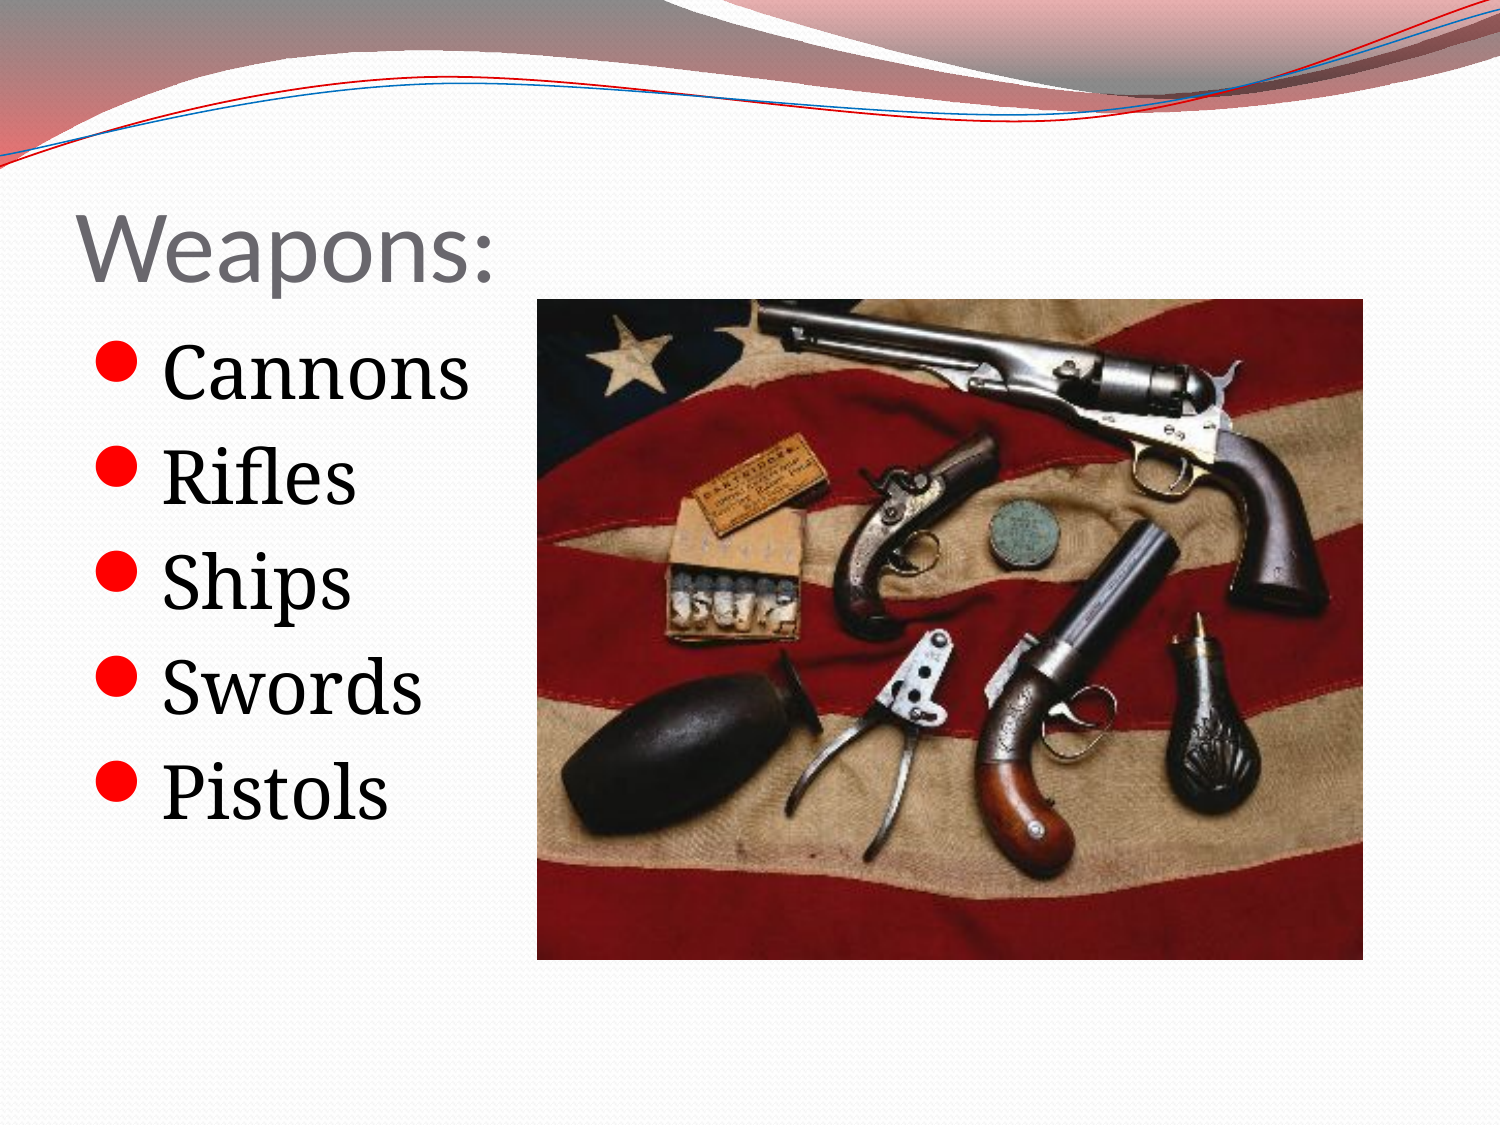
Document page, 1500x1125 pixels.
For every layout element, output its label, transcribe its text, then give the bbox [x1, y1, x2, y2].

list Cannons Rifles Ships Swords Pistols [75, 317, 1425, 1038]
title Weapons: [75, 115, 1425, 303]
list It ended badly for the Confederate when General Robert E. Lee surrendered at Appomattox Courthouse on April 9th, 1865. By General lee surrendering it ended the war and allowed slavery to end and for the states to become together again. General Grant for the Union did not arrest or put any confederate troops or Robert E. Lee in a prison camp or execute them because he wanted to get America back together in one piece and get everyone to get along as quickly and fast as possible. [530, 317, 1369, 972]
picture [537, 299, 1363, 961]
